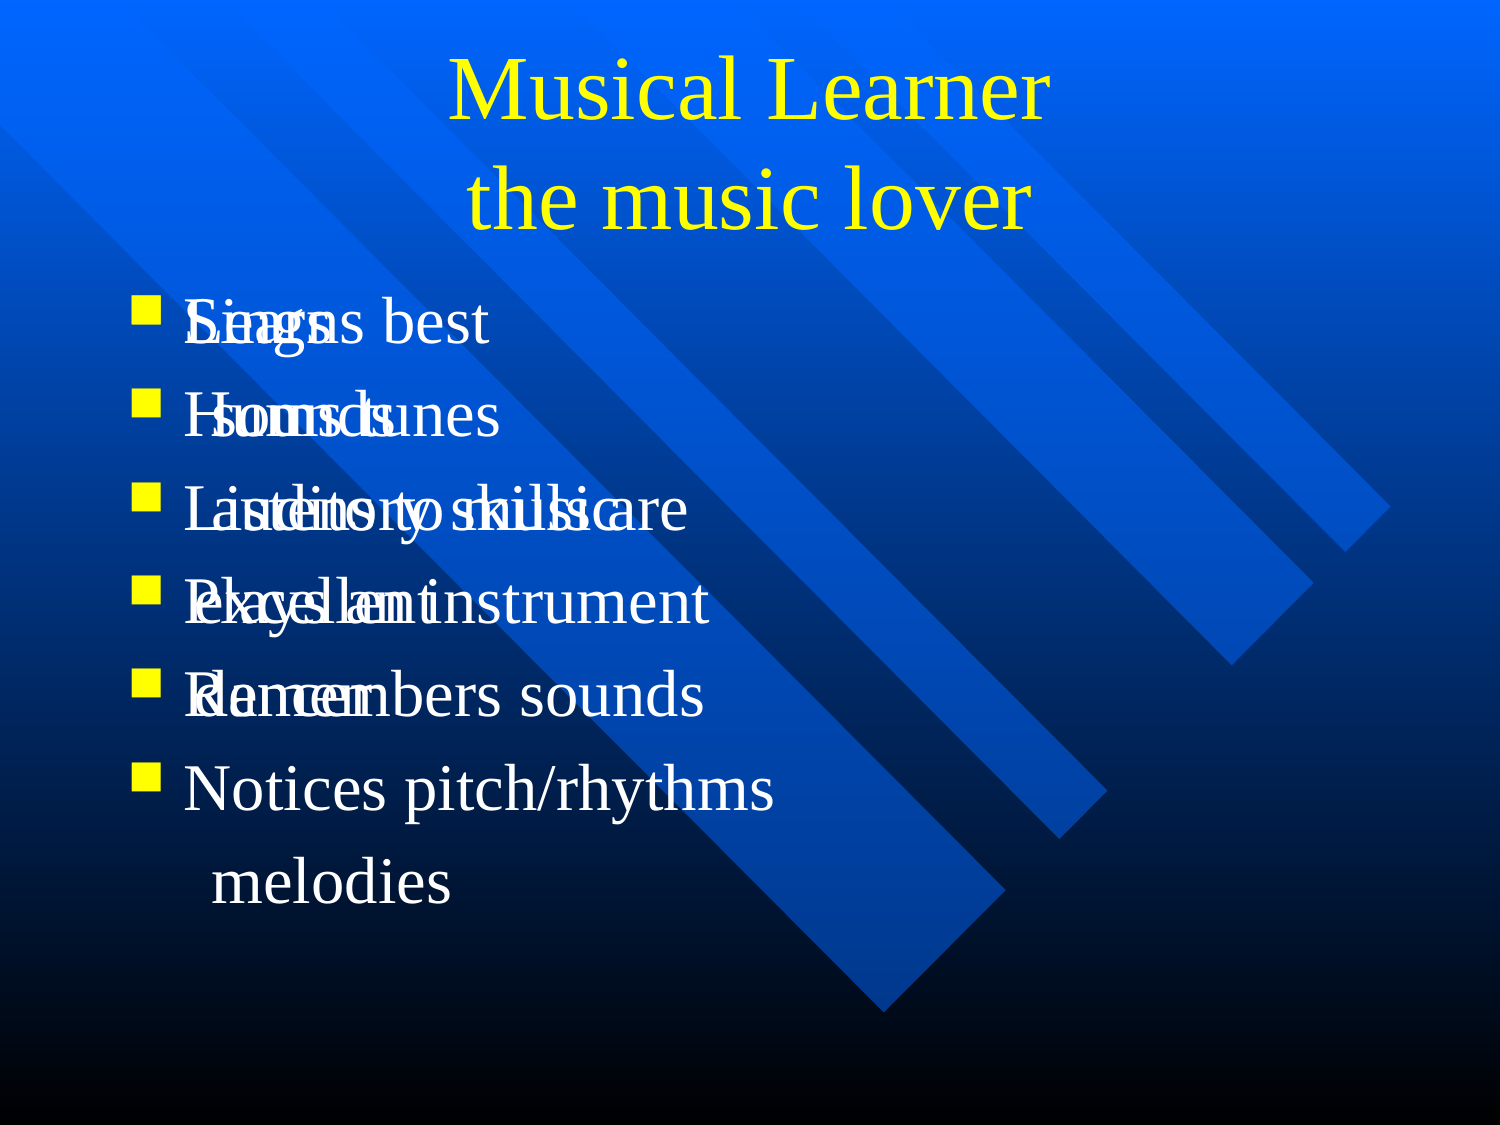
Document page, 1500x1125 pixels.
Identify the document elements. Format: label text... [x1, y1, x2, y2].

list Learns best sounds auditory skills are excellent dancer [111, 268, 1388, 1001]
title Musical Learner the music lover [112, 37, 1388, 238]
